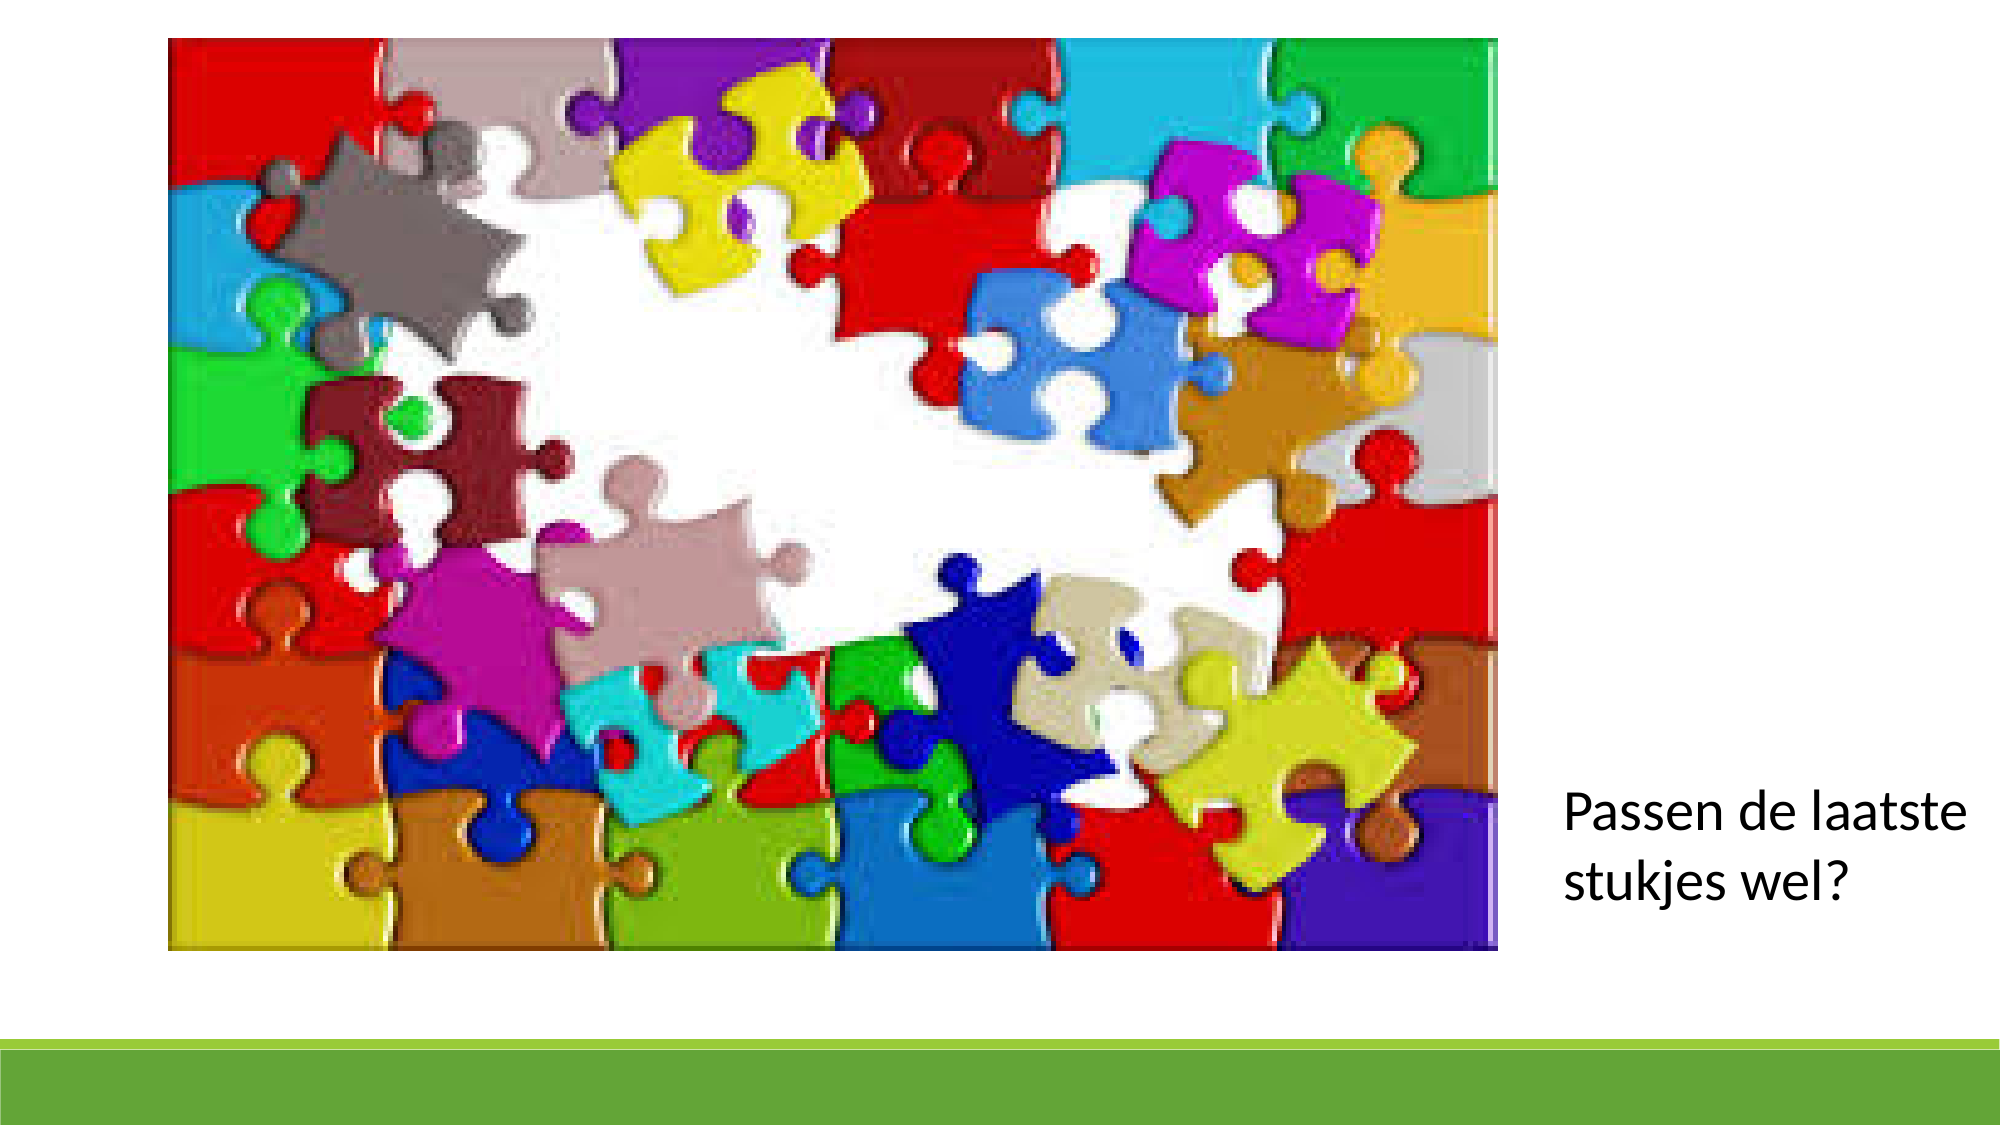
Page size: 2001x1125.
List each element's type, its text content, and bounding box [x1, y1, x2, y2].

picture [168, 38, 1498, 952]
text_box Passen de laatste stukjes wel? [1548, 764, 1998, 920]
